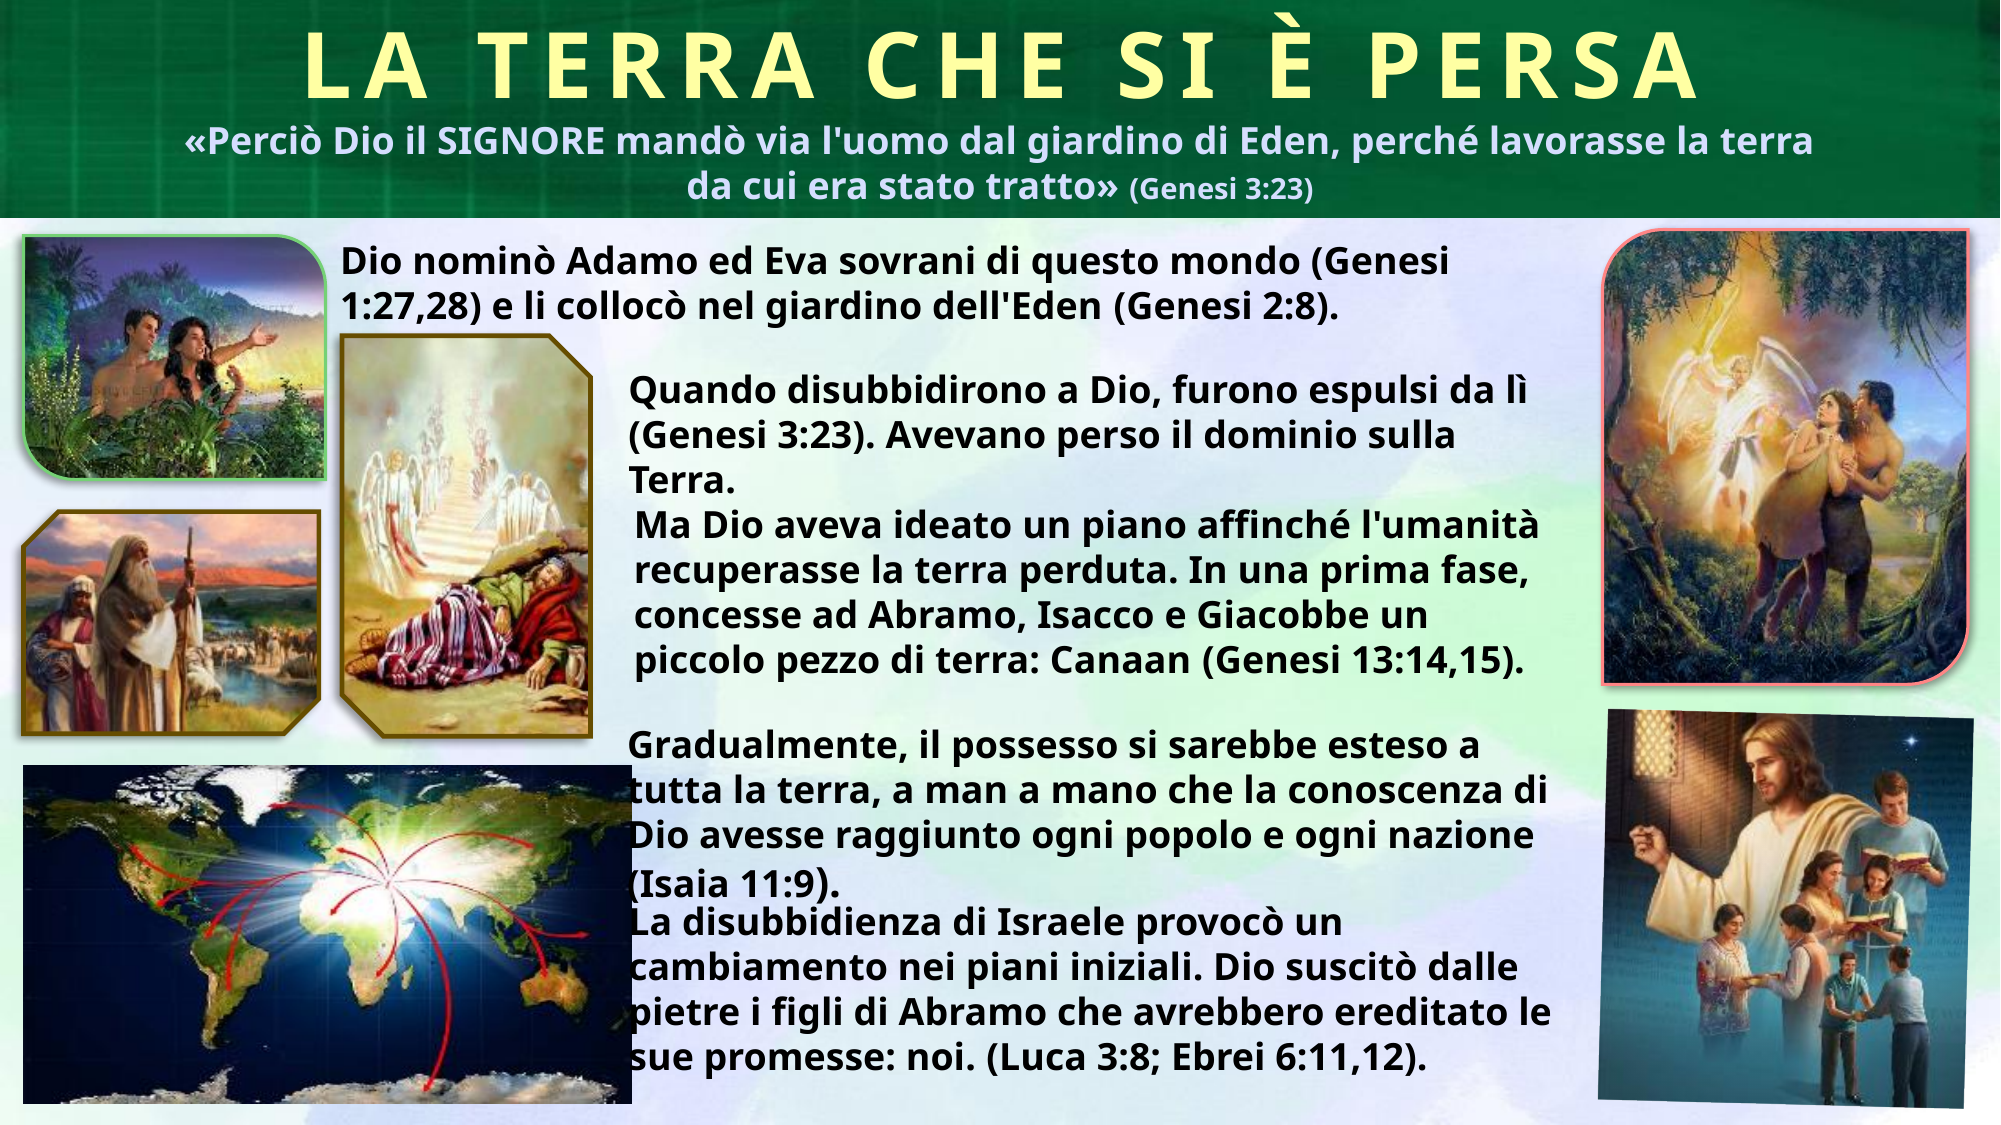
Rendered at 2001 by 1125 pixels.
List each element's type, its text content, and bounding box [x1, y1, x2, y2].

text_box Gradualmente, il possesso si sarebbe esteso a tutta la terra, a man a mano che la conoscenza di Dio avesse raggiunto ogni popolo e ogni nazione (Isaia 11:9). [612, 713, 1574, 913]
text_box Ma Dio aveva ideato un piano affinché l'umanità recuperasse la terra perduta. In una prima fase, concesse ad Abramo, Isacco e Giacobbe un piccolo pezzo di terra: Canaan (Genesi 13:14,15). [619, 493, 1586, 689]
text_box La disubbidienza di Israele provocò un cambiamento nei piani iniziali. Dio suscitò dalle pietre i figli di Abramo che avrebbero ereditato le sue promesse: noi. (Luca 3:8; Ebrei 6:11,12). [633, 890, 1581, 1086]
text_box Dio nominò Adamo ed Eva sovrani di questo mondo (Genesi 1:27,28) e li collocò nel giardino dell'Eden (Genesi 2:8). [325, 229, 1580, 335]
picture [0, 0, 2001, 1125]
text_box Quando disubbidirono a Dio, furono espulsi da lì (Genesi 3:23). Avevano perso il dominio sulla Terra. [613, 359, 1587, 509]
